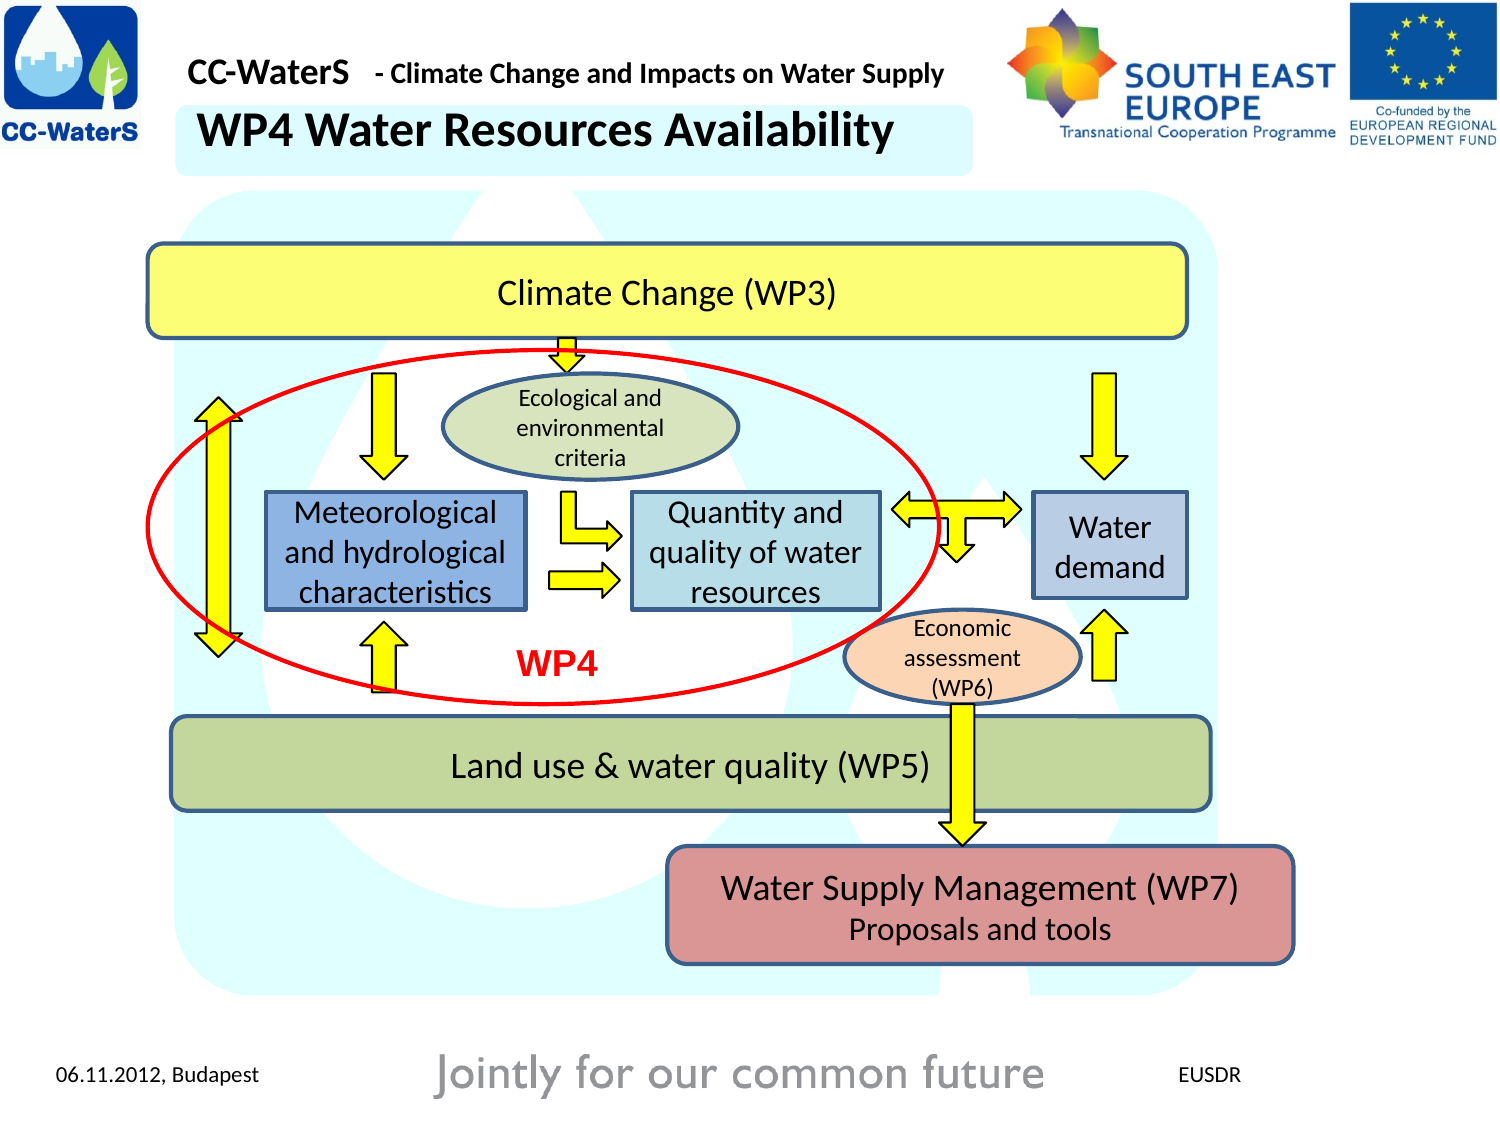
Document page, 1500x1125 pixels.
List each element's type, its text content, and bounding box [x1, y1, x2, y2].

text_box [369, 689, 397, 695]
picture [433, 1054, 1043, 1099]
text_box Water Supply Management (WP7) Proposals and tools [665, 843, 1296, 967]
text_box [555, 335, 578, 348]
text_box [192, 622, 237, 660]
text_box [937, 489, 1024, 565]
text_box [145, 347, 942, 707]
text_box [192, 395, 237, 432]
text_box WP4 [501, 631, 632, 692]
text_box Water demand [1031, 490, 1189, 600]
picture [0, 0, 141, 149]
text_box Land use & water quality (WP5) [977, 714, 1213, 813]
picture [1007, 8, 1336, 141]
text_box [1078, 371, 1130, 482]
text_box Land use & water quality (WP5) [168, 714, 948, 813]
text_box WP4 Water Resources Availability [181, 89, 910, 165]
text_box [1078, 607, 1130, 683]
picture [1347, 0, 1500, 148]
text_box [937, 702, 989, 849]
text_box Economic assessment (WP6) [842, 607, 1083, 706]
text_box Climate Change (WP3) [145, 241, 1190, 341]
